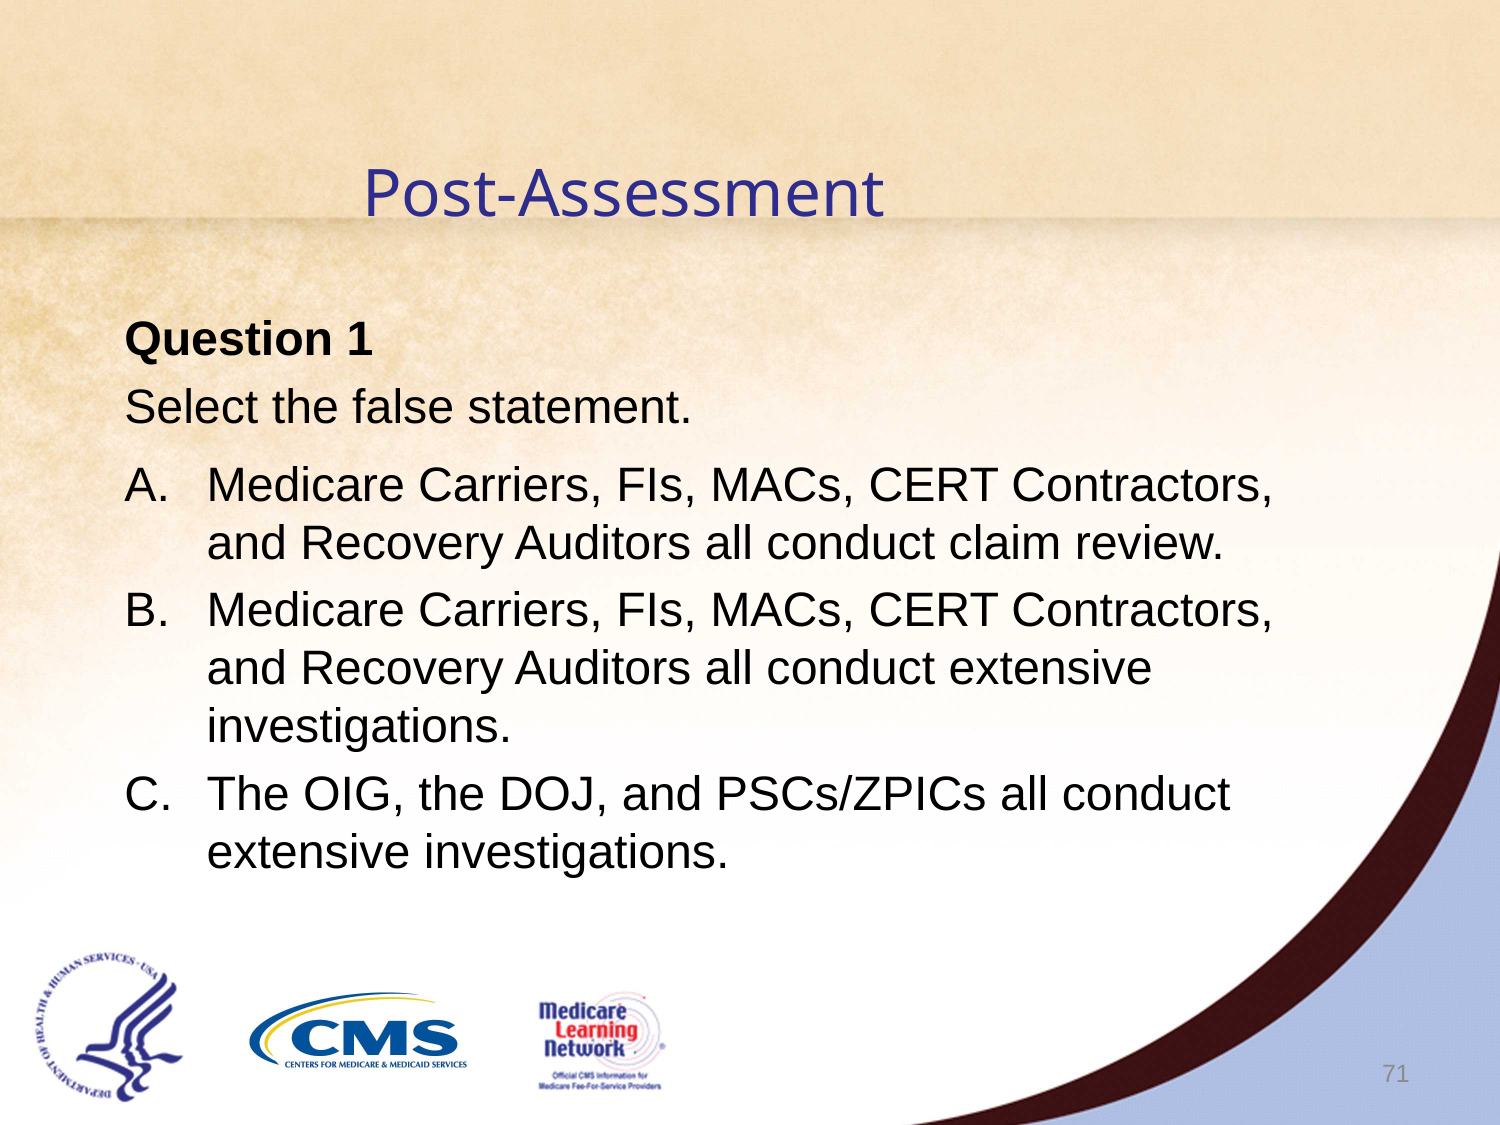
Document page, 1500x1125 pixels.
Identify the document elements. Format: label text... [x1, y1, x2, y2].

picture [0, 0, 1500, 1125]
list Post-Assessment Question 1 Select the false statement. Medicare Carriers, FIs, MACs, CERT Contractors, and Recovery Auditors all conduct claim review. Medicare Carriers, FIs, MACs, CERT Contractors, and Recovery Auditors all conduct extensive investigations. The OIG, the DOJ, and PSCs/ZPICs all conduct extensive investigations. [109, 143, 1362, 887]
slide_number 71 [1074, 1042, 1425, 1103]
